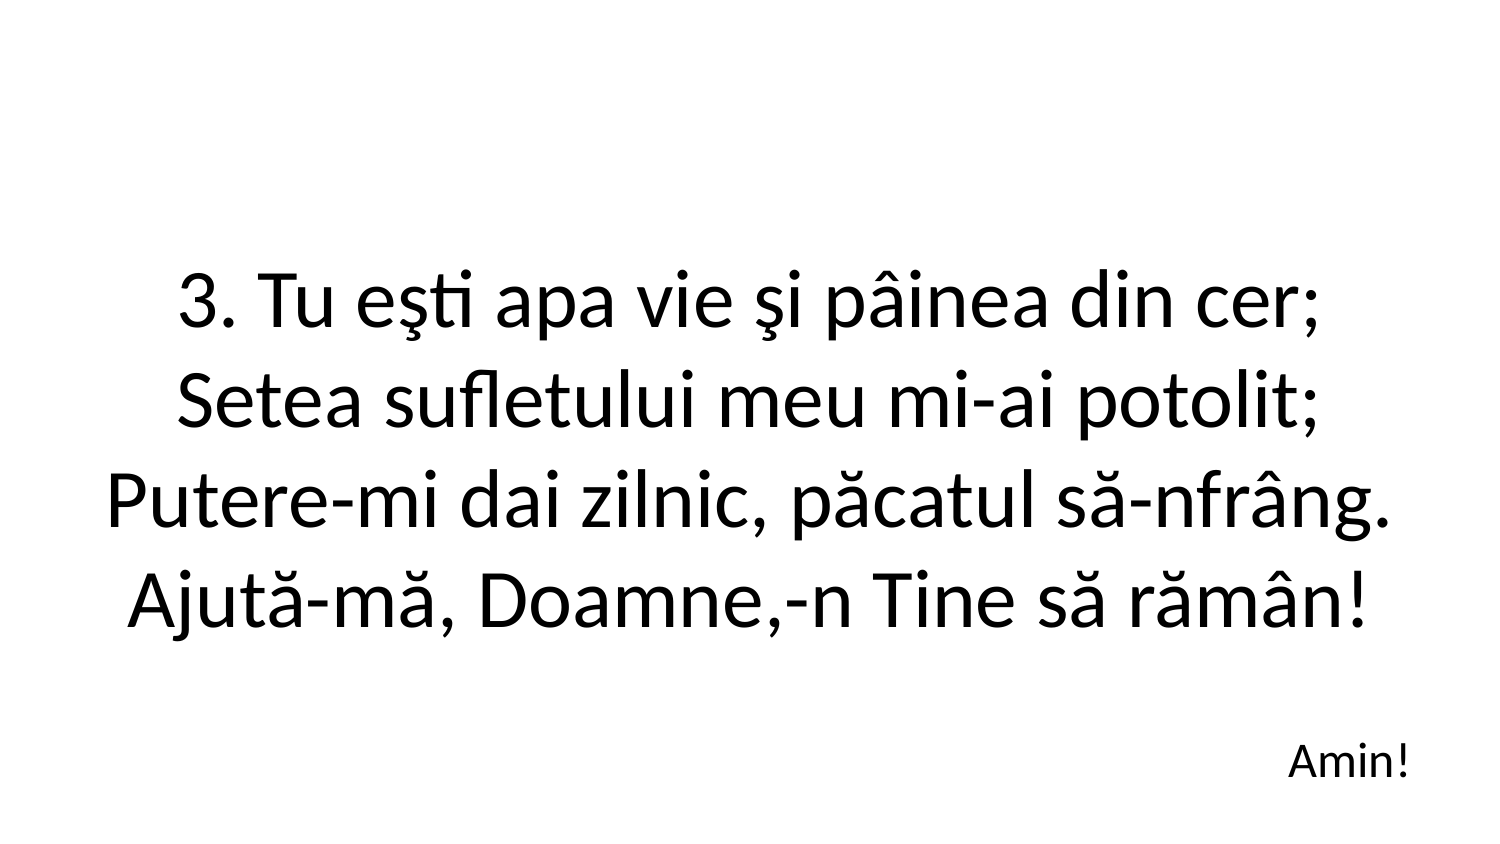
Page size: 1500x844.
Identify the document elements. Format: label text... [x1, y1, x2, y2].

text_box Amin! [1273, 674, 1427, 795]
text_box 3. Tu eşti apa vie şi pâinea din cer; Setea sufletului meu mi-ai potolit; Putere-mi dai zilnic, păcatul să-nfrâng. Ajută-mă, Doamne,-n Tine să rămân! [90, 192, 1410, 652]
